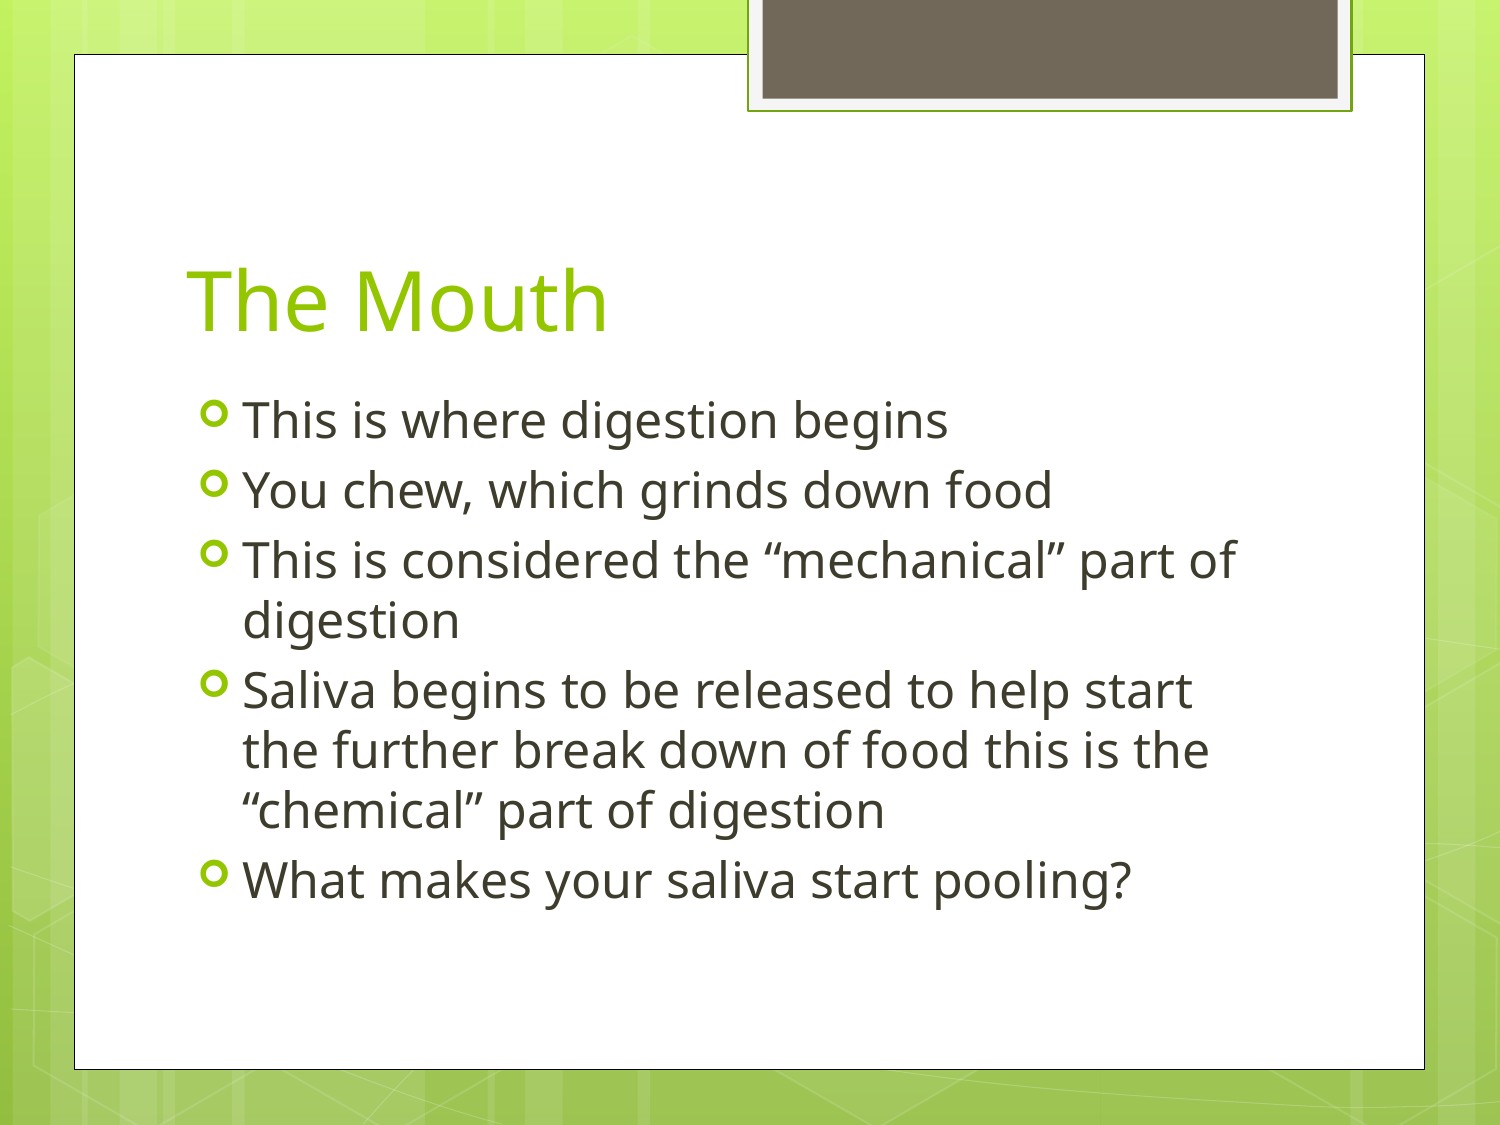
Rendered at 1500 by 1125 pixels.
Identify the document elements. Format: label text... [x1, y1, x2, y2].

list This is where digestion begins You chew, which grinds down food This is considered the “mechanical” part of digestion Saliva begins to be released to help start the further break down of food this is the “chemical” part of digestion What makes your saliva start pooling? [171, 381, 1283, 957]
title The Mouth [171, 168, 1324, 357]
